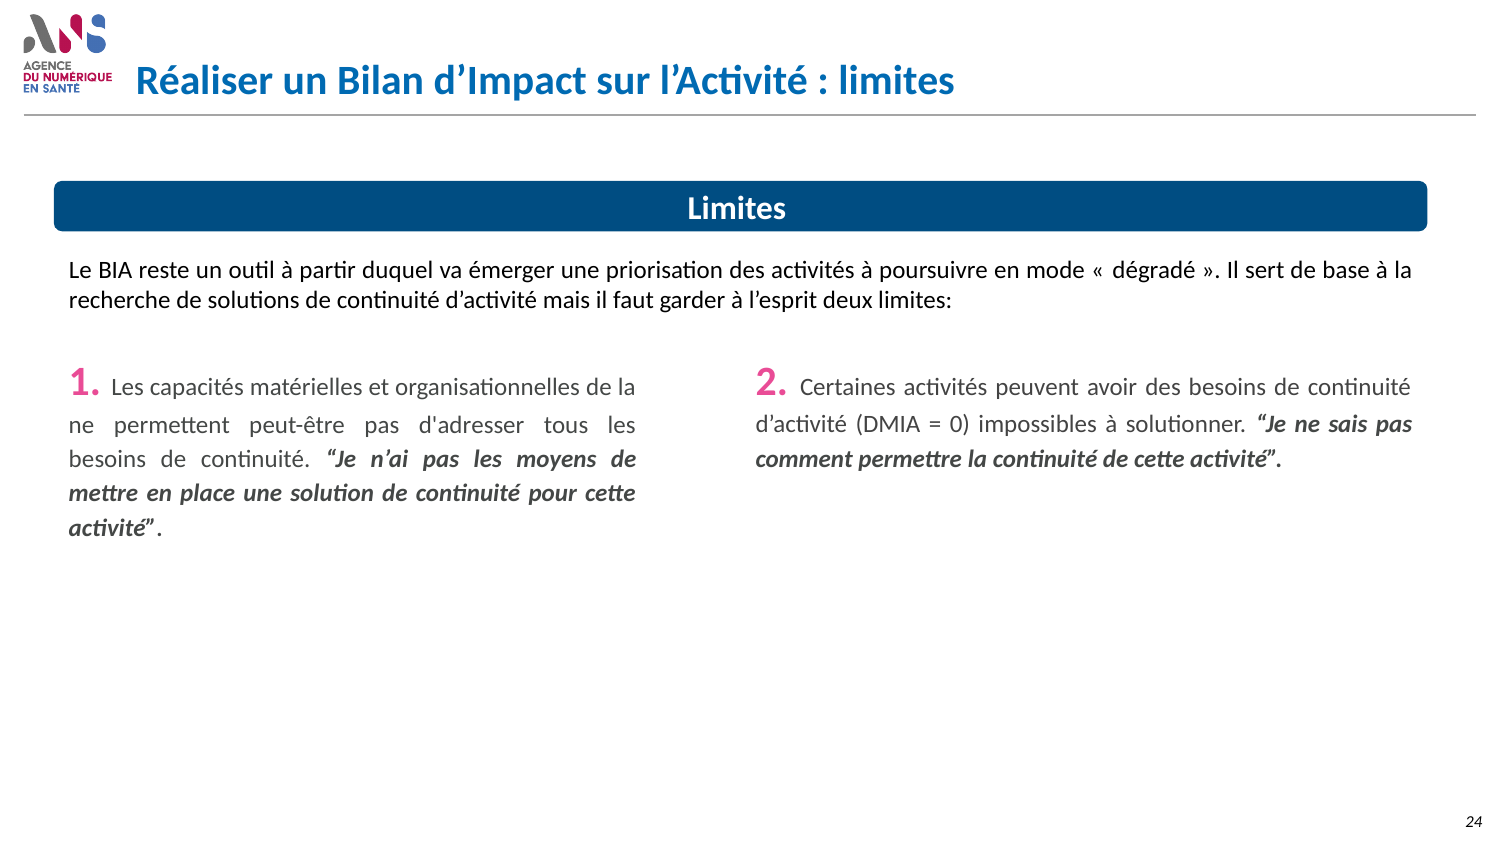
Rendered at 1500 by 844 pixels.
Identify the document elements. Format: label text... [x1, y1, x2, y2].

text_box Le BIA reste un outil à partir duquel va émerger une priorisation des activités à poursuivre en mode « dégradé ». Il sert de base à la recherche de solutions de continuité d’activité mais il faut garder à l’esprit deux limites: [53, 238, 1428, 355]
text_box 24 [1447, 798, 1500, 844]
text_box 2. Certaines activités peuvent avoir des besoins de continuité d’activité (DMIA = 0) impossibles à solutionner. “Je ne sais pas comment permettre la continuité de cette activité”. [740, 355, 1428, 540]
text_box Limites [53, 180, 1428, 232]
title Réaliser un Bilan d’Impact sur l’Activité : limites [135, 14, 1459, 103]
text_box 1. Les capacités matérielles et organisationnelles de la ne permettent peut-être pas d'adresser tous les besoins de continuité. “Je n’ai pas les moyens de mettre en place une solution de continuité pour cette activité”. [53, 355, 652, 589]
picture [23, 14, 112, 93]
